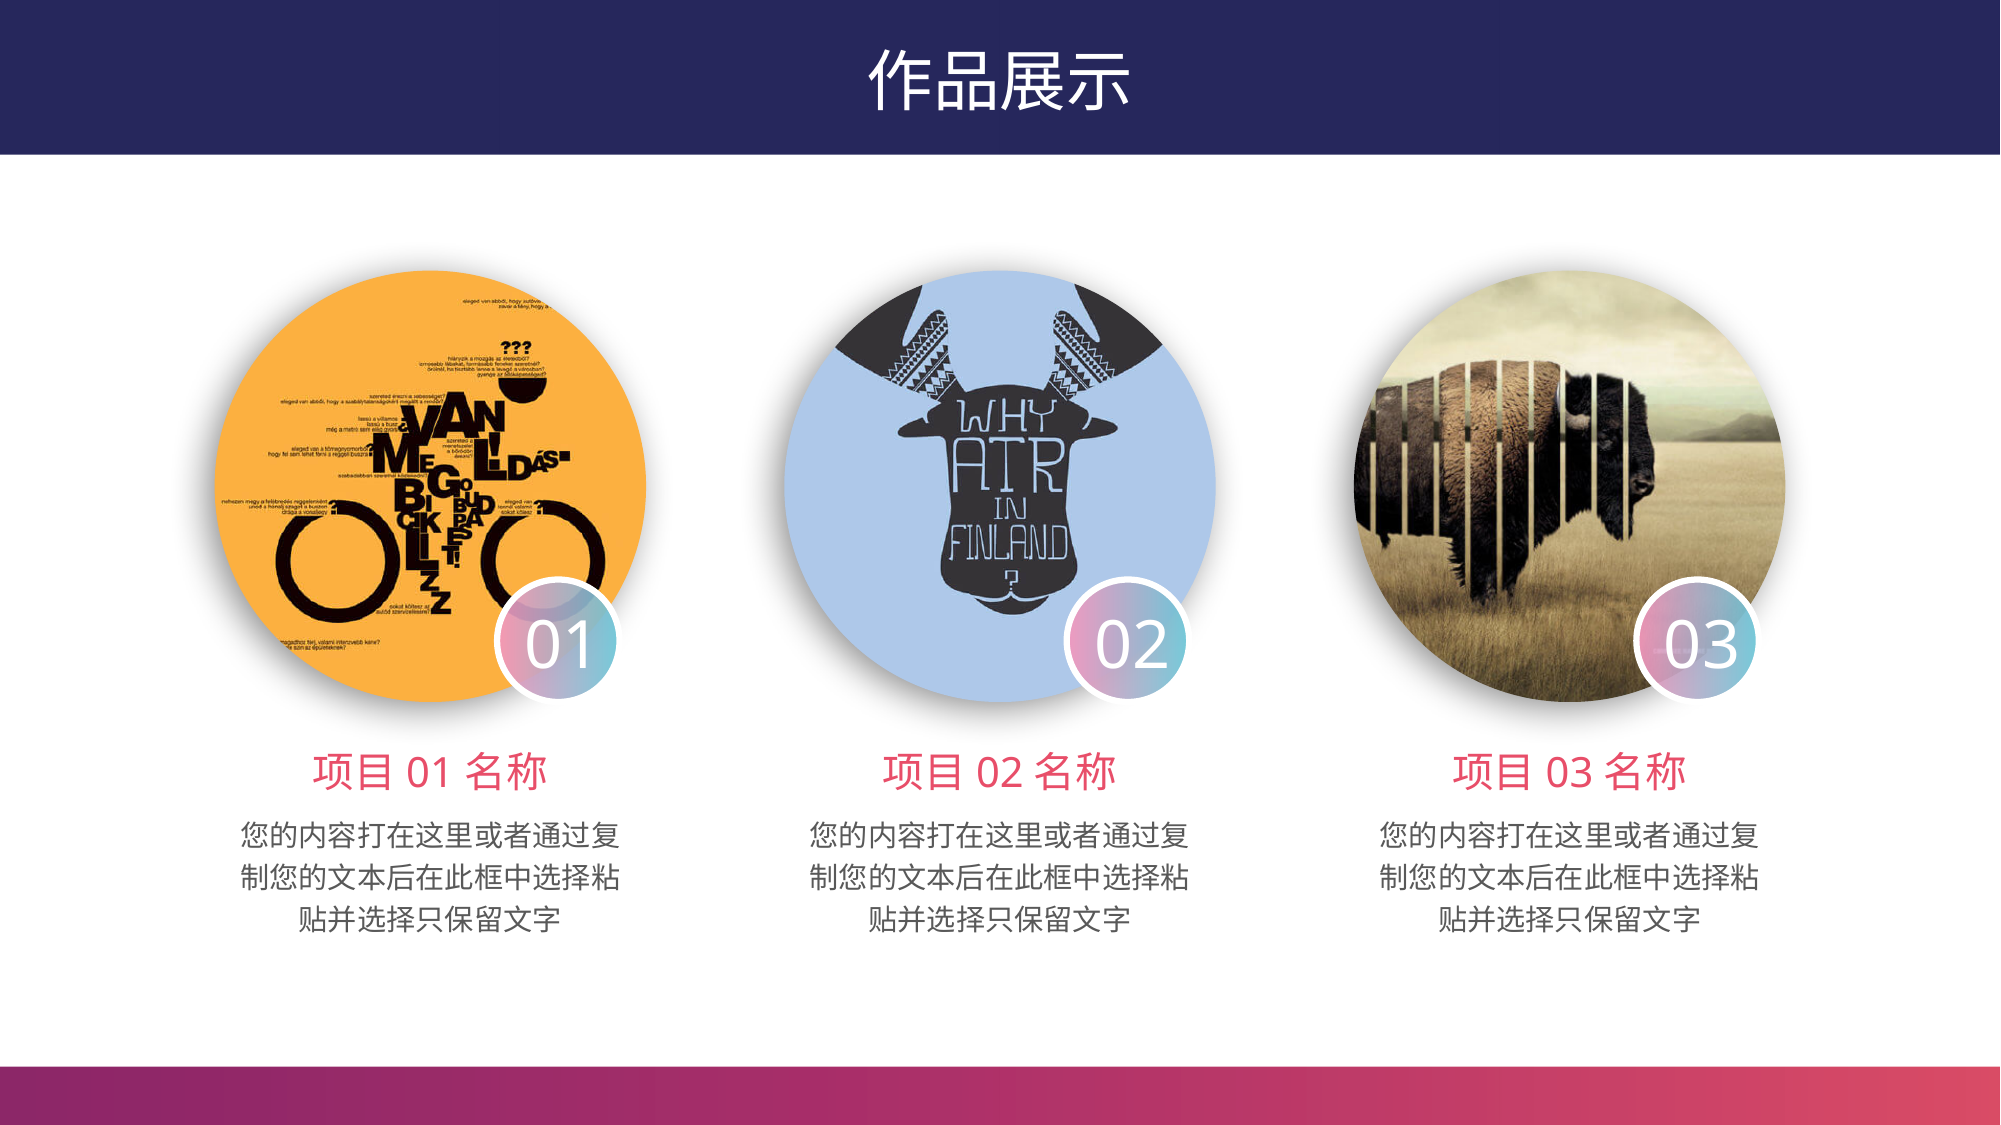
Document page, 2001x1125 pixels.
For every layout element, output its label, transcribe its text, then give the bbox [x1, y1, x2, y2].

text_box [784, 738, 1216, 946]
picture [0, 0, 2000, 154]
text_box 作品展示 [407, 31, 1593, 126]
picture [784, 270, 1216, 703]
picture [214, 270, 647, 703]
picture [0, 1067, 2000, 1125]
picture [1353, 270, 1786, 703]
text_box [1353, 738, 1786, 946]
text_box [214, 738, 647, 946]
